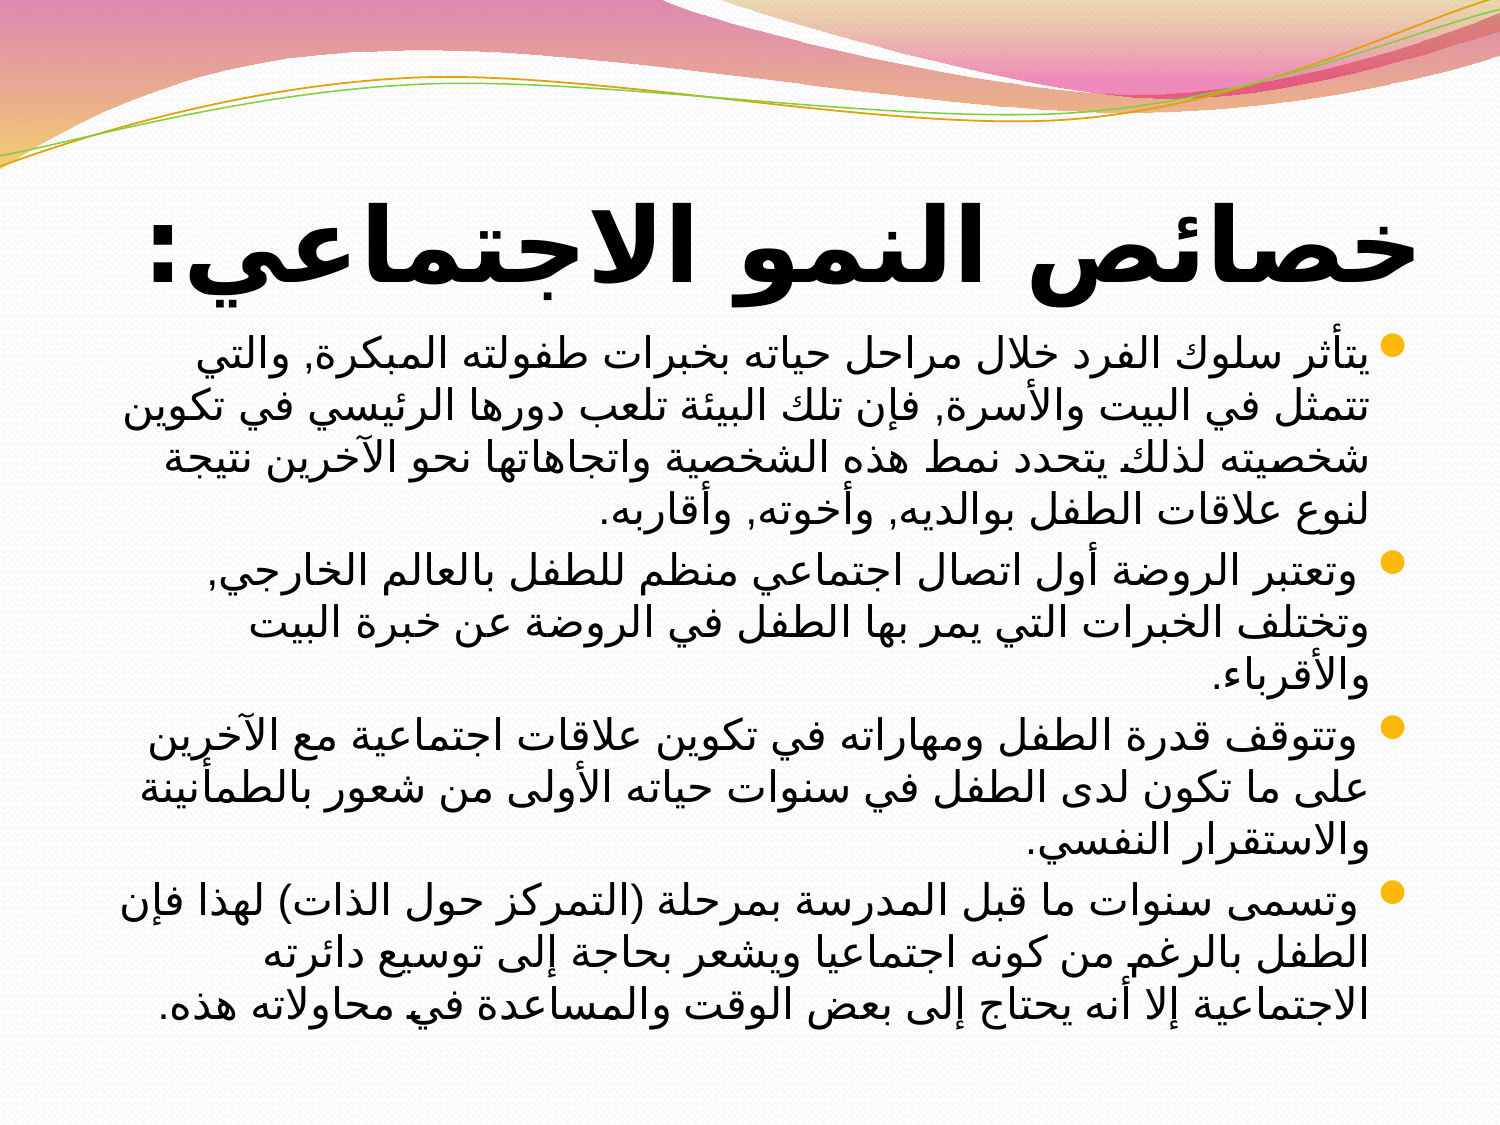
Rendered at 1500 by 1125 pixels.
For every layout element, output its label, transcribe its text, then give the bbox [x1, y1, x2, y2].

title خصائص النمو الاجتماعي: [74, 115, 1426, 304]
list يتأثر سلوك الفرد خلال مراحل حياته بخبرات طفولته المبكرة, والتي تتمثل في البيت والأسرة, فإن تلك البيئة تلعب دورها الرئيسي في تكوين شخصيته لذلك يتحدد نمط هذه الشخصية واتجاهاتها نحو الآخرين نتيجة لنوع علاقات الطفل بوالديه, وأخوته, وأقاربه. وتعتبر الروضة أول اتصال اجتماعي منظم للطفل بالعالم الخارجي, وتختلف الخبرات التي يمر بها الطفل في الروضة عن خبرة البيت والأقرباء. وتتوقف قدرة الطفل ومهاراته في تكوين علاقات اجتماعية مع الآخرين على ما تكون لدى الطفل في سنوات حياته الأولى من شعور بالطمأنينة والاستقرار النفسي. وتسمى سنوات ما قبل المدرسة بمرحلة (التمركز حول الذات) لهذا فإن الطفل بالرغم من كونه اجتماعيا ويشعر بحاجة إلى توسيع دائرته الاجتماعية إلا أنه يحتاج إلى بعض الوقت والمساعدة في محاولاته هذه. [74, 317, 1426, 1038]
